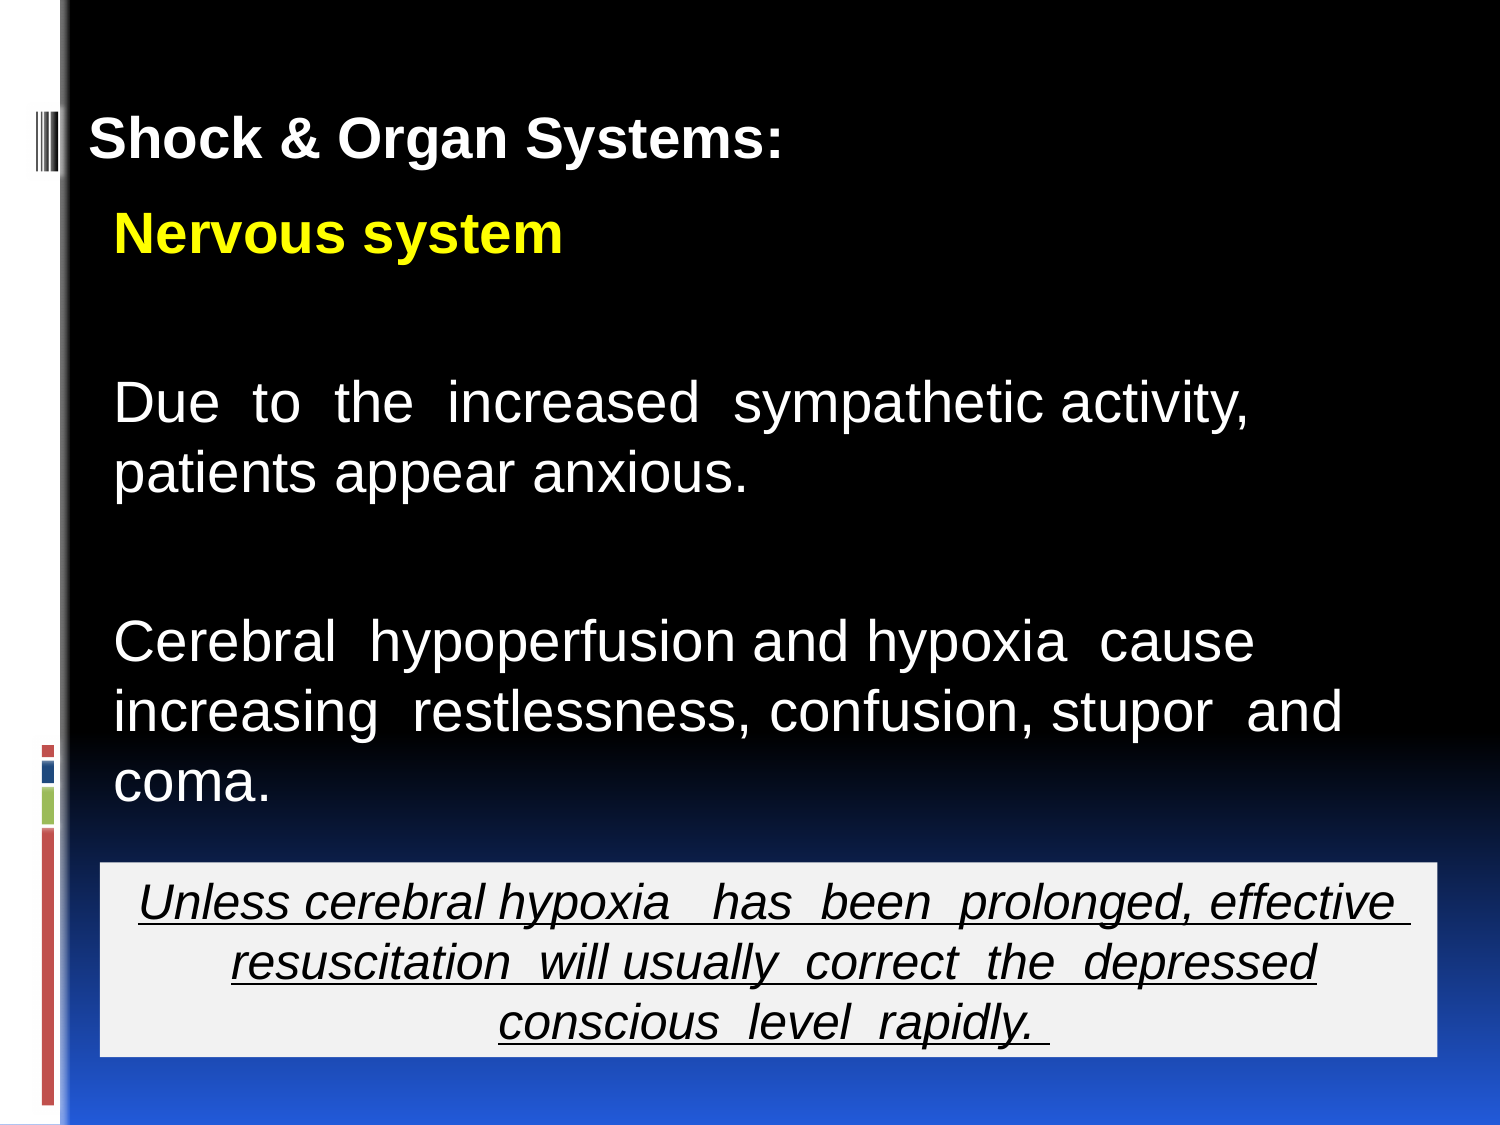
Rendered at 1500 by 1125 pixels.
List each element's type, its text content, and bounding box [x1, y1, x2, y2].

text_box Shock & Organ Systems: [62, 92, 850, 178]
list Nervous system Due to the increased sympathetic activity, patients appear anxious. Cerebral hypoperfusion and hypoxia cause increasing restlessness, confusion, stupor and coma. [87, 187, 1363, 938]
text_box Unless cerebral hypoxia has been prolonged, effective resuscitation will usually correct the depressed conscious level rapidly. [99, 862, 1438, 1058]
